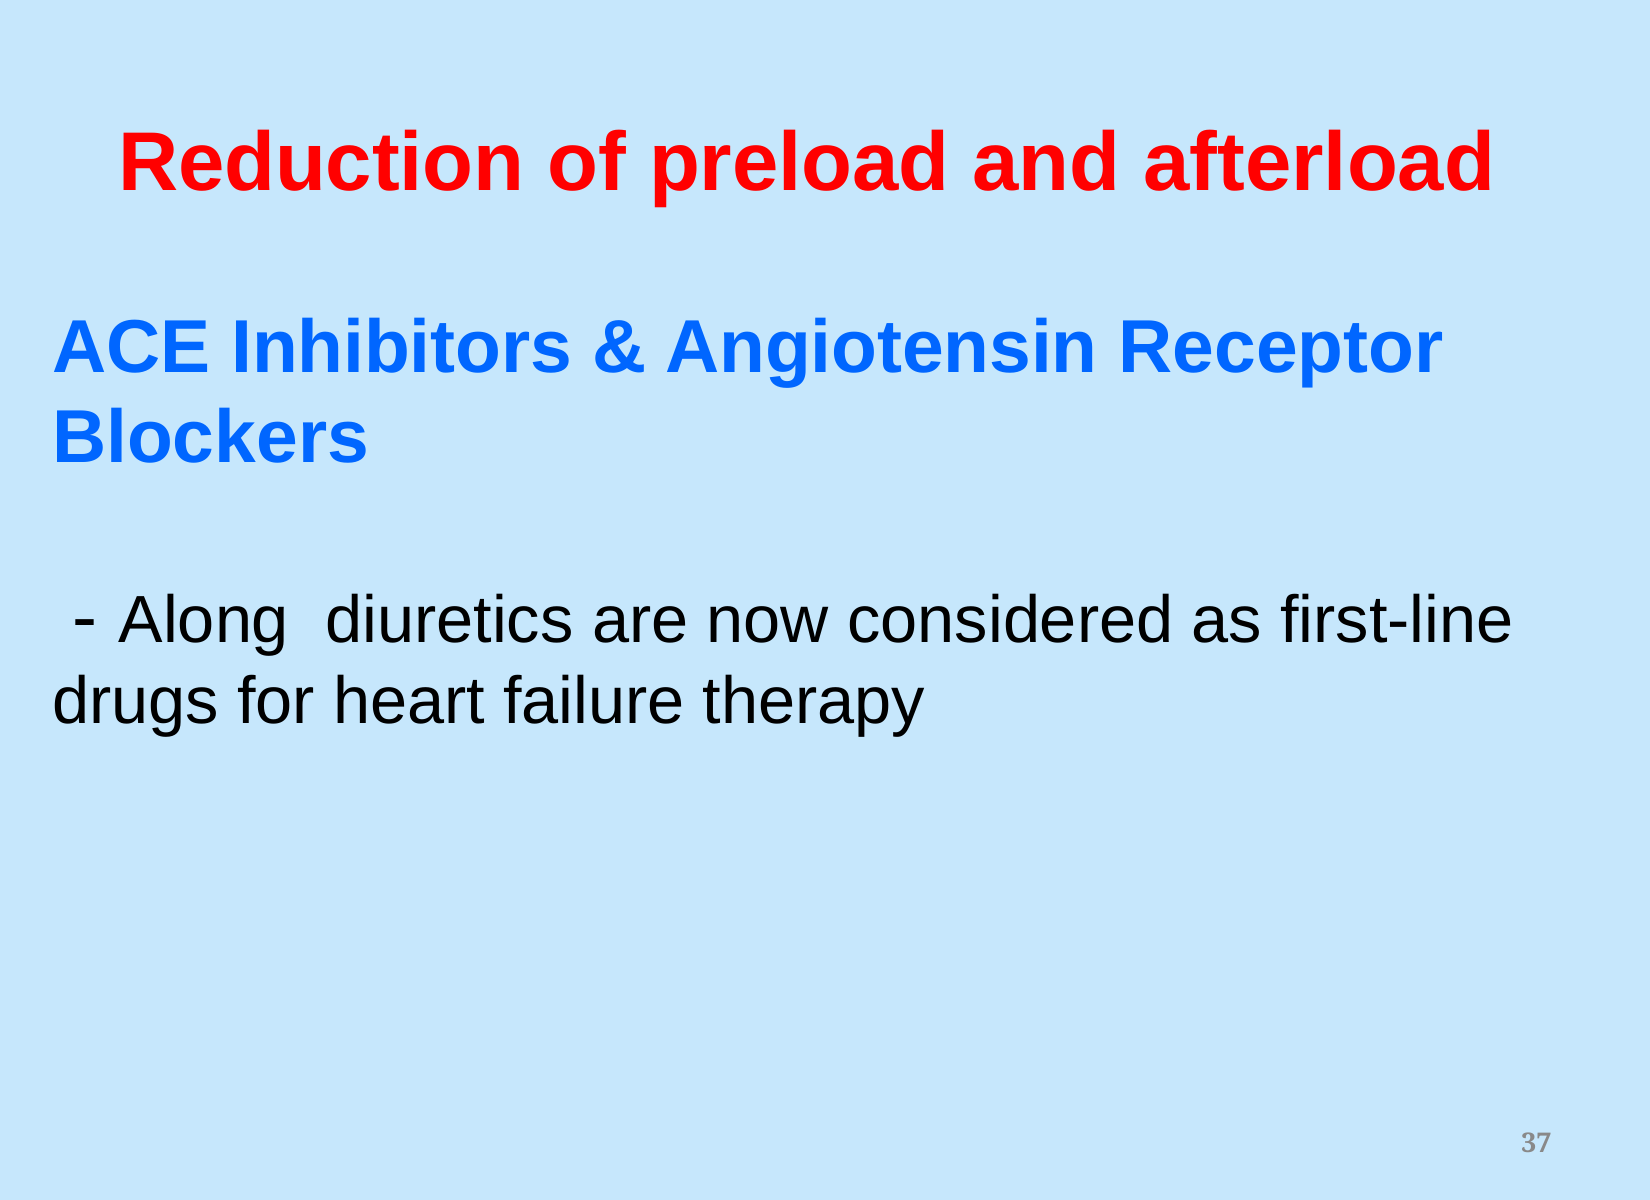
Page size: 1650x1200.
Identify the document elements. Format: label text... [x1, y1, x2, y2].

text_box Reduction of preload and afterload ACE Inhibitors & Angiotensin Receptor Blockers - Along diuretics are now considered as first-line drugs for heart failure therapy [37, 99, 1600, 905]
slide_number 37 [1182, 1112, 1568, 1176]
